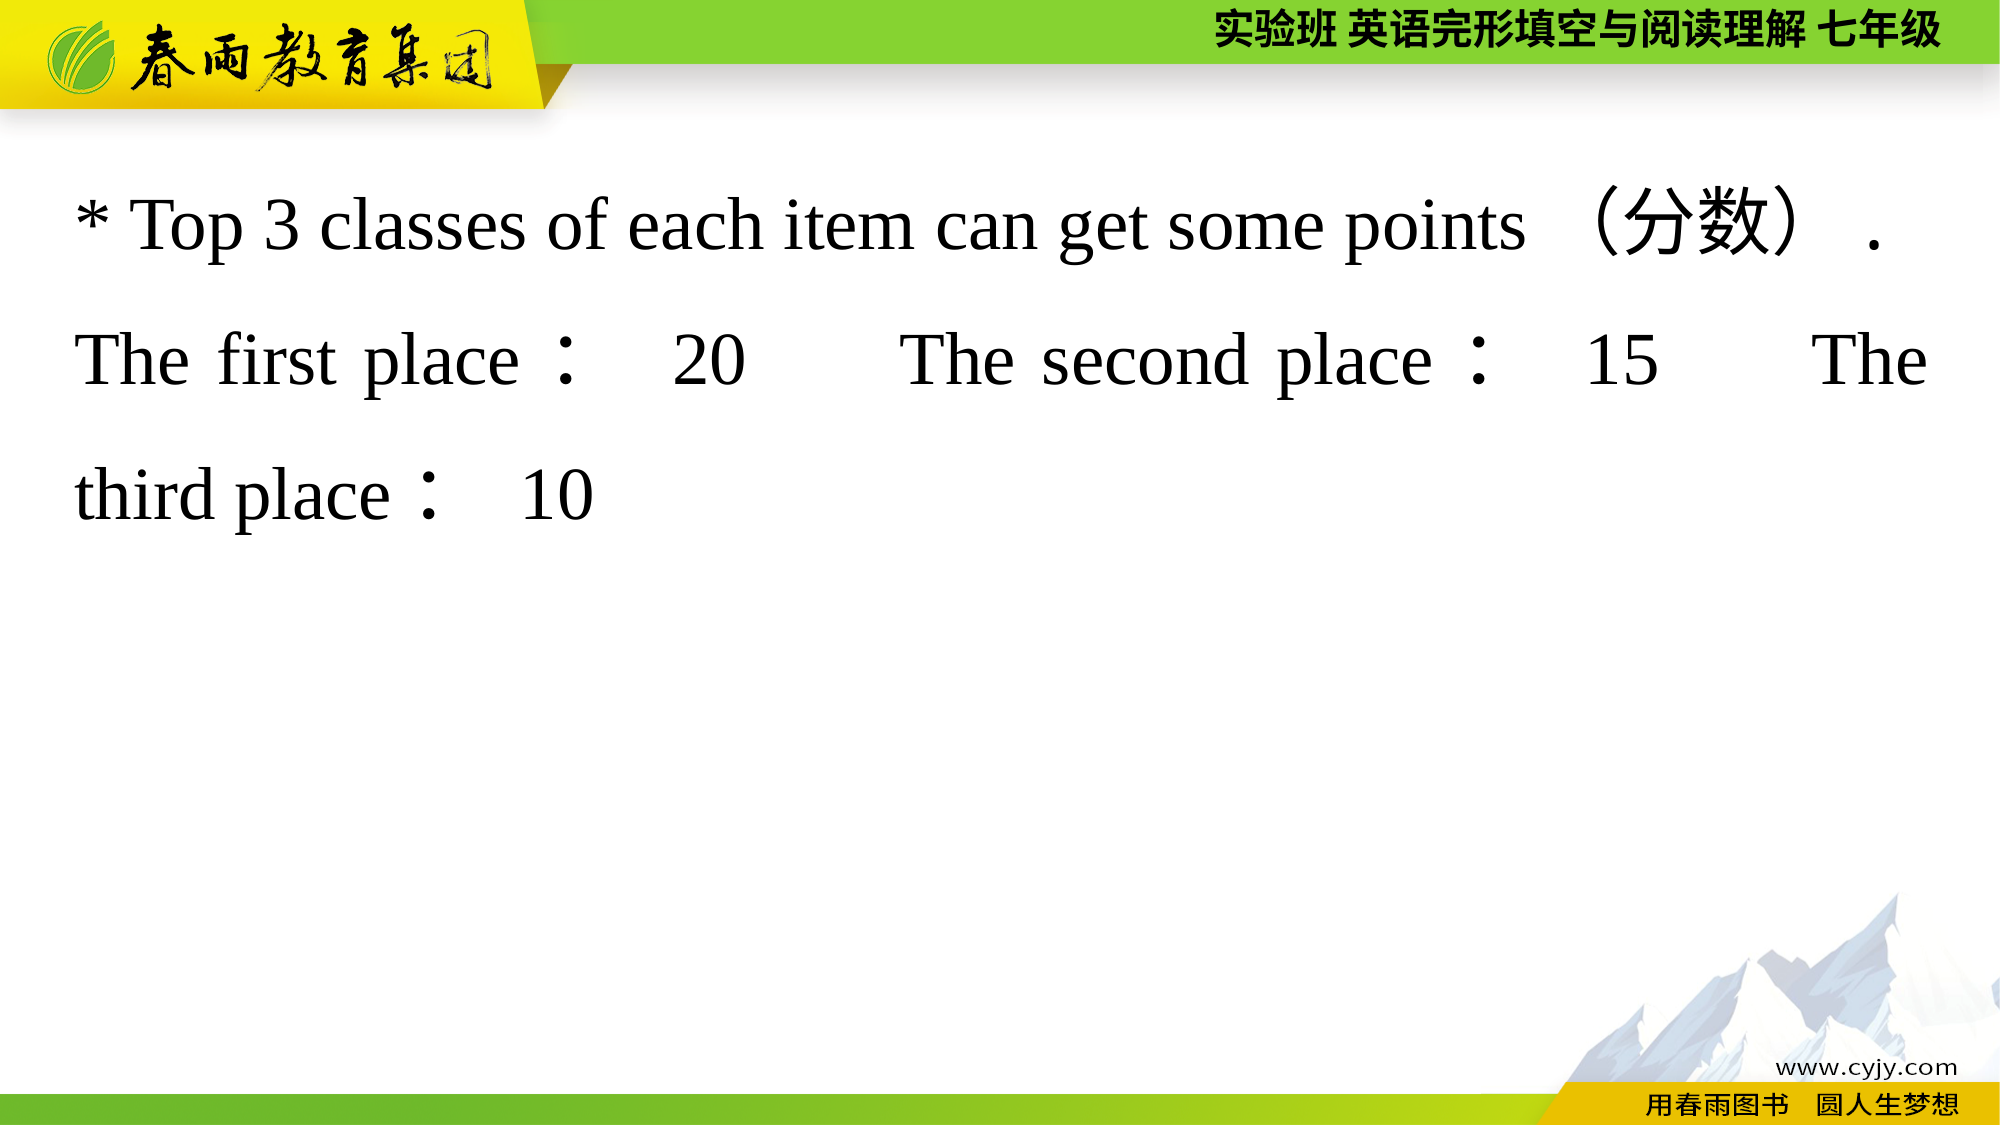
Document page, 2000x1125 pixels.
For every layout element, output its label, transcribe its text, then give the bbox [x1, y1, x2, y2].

picture [0, 0, 2000, 1125]
list * Top 3 classes of each item can get some points（分数）. The first place： 20 The second place： 15 The third place： 10 [59, 122, 1944, 547]
